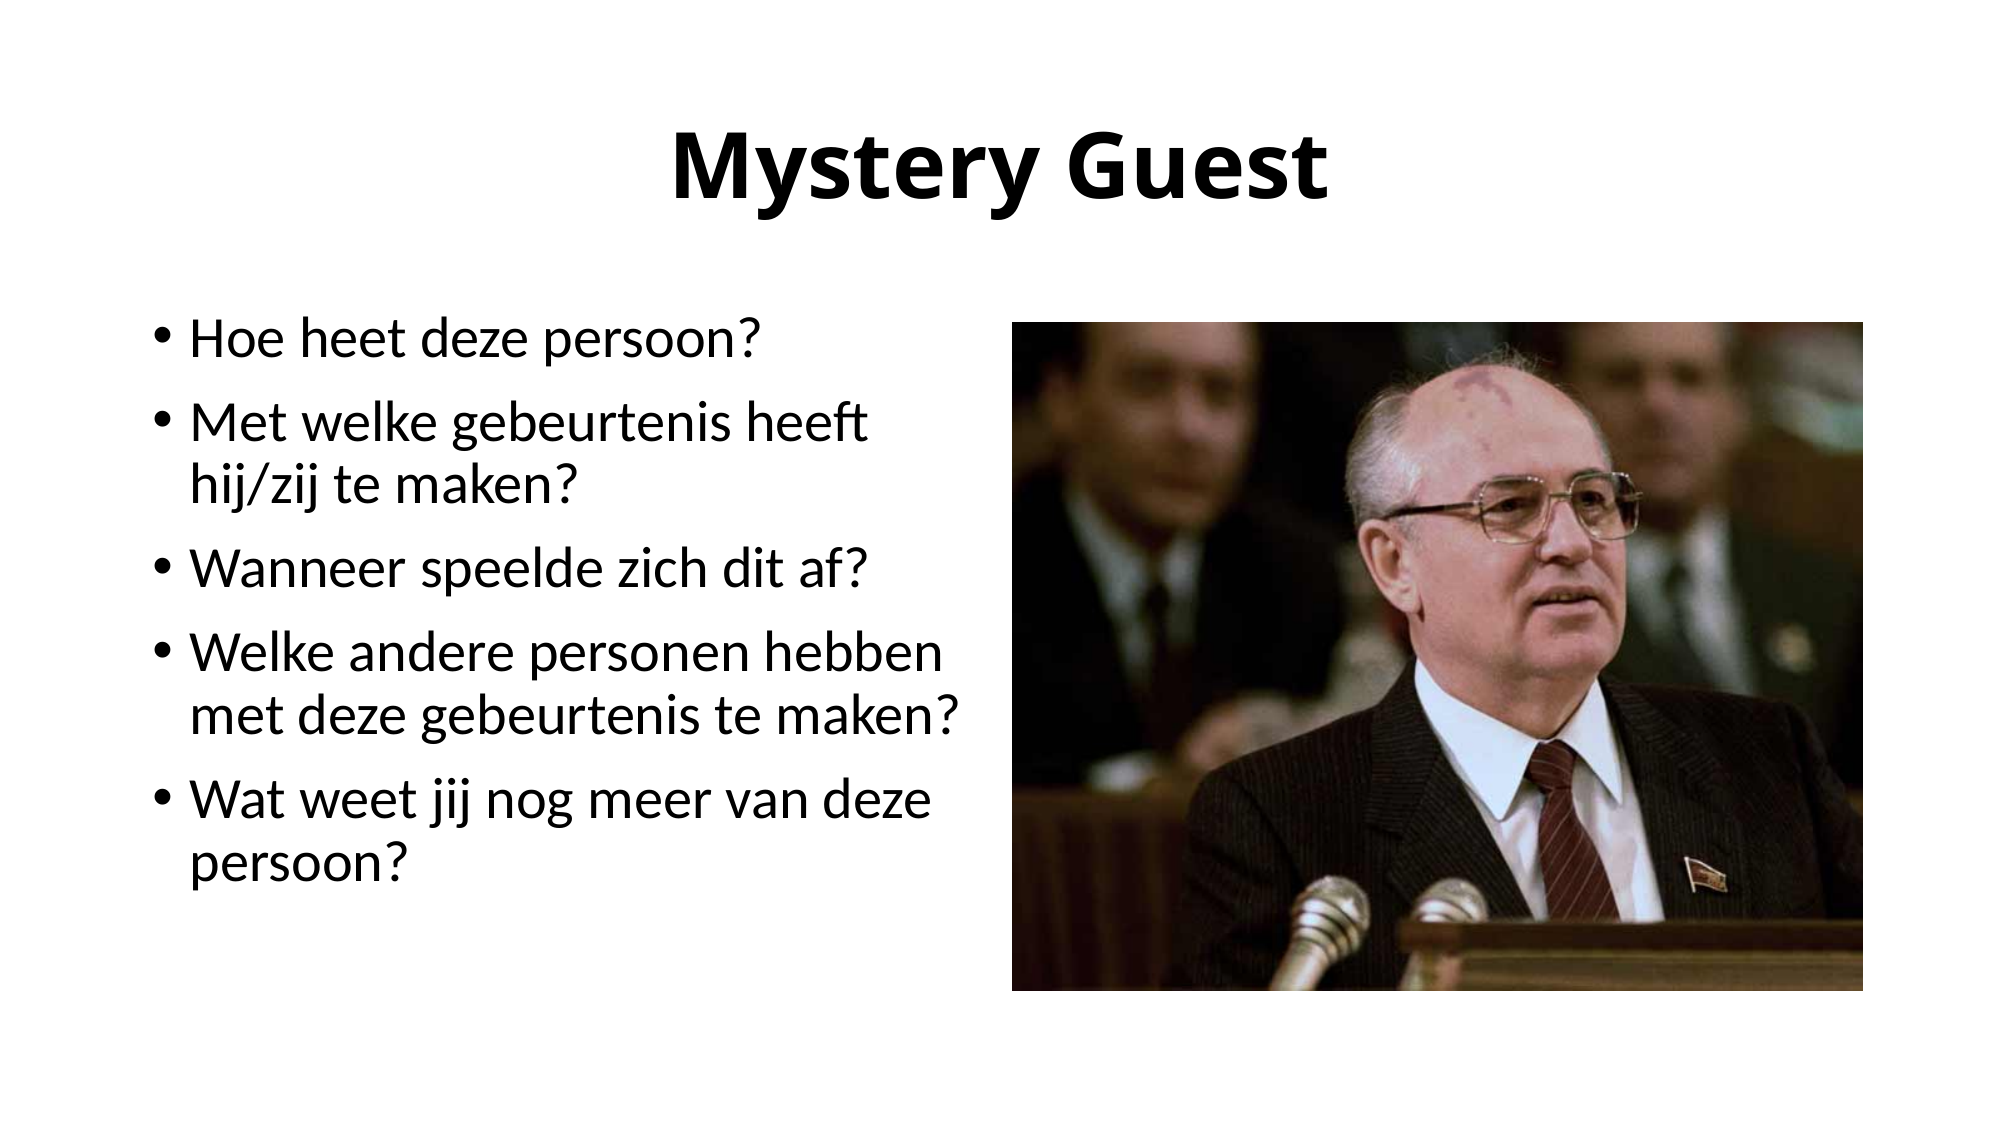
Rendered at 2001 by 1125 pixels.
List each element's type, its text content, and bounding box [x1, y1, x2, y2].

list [1012, 322, 1863, 991]
title Mystery Guest [137, 59, 1863, 278]
list Hoe heet deze persoon? Met welke gebeurtenis heeft hij/zij te maken? Wanneer speelde zich dit af? Welke andere personen hebben met deze gebeurtenis te maken? Wat weet jij nog meer van deze persoon? [137, 299, 988, 1014]
